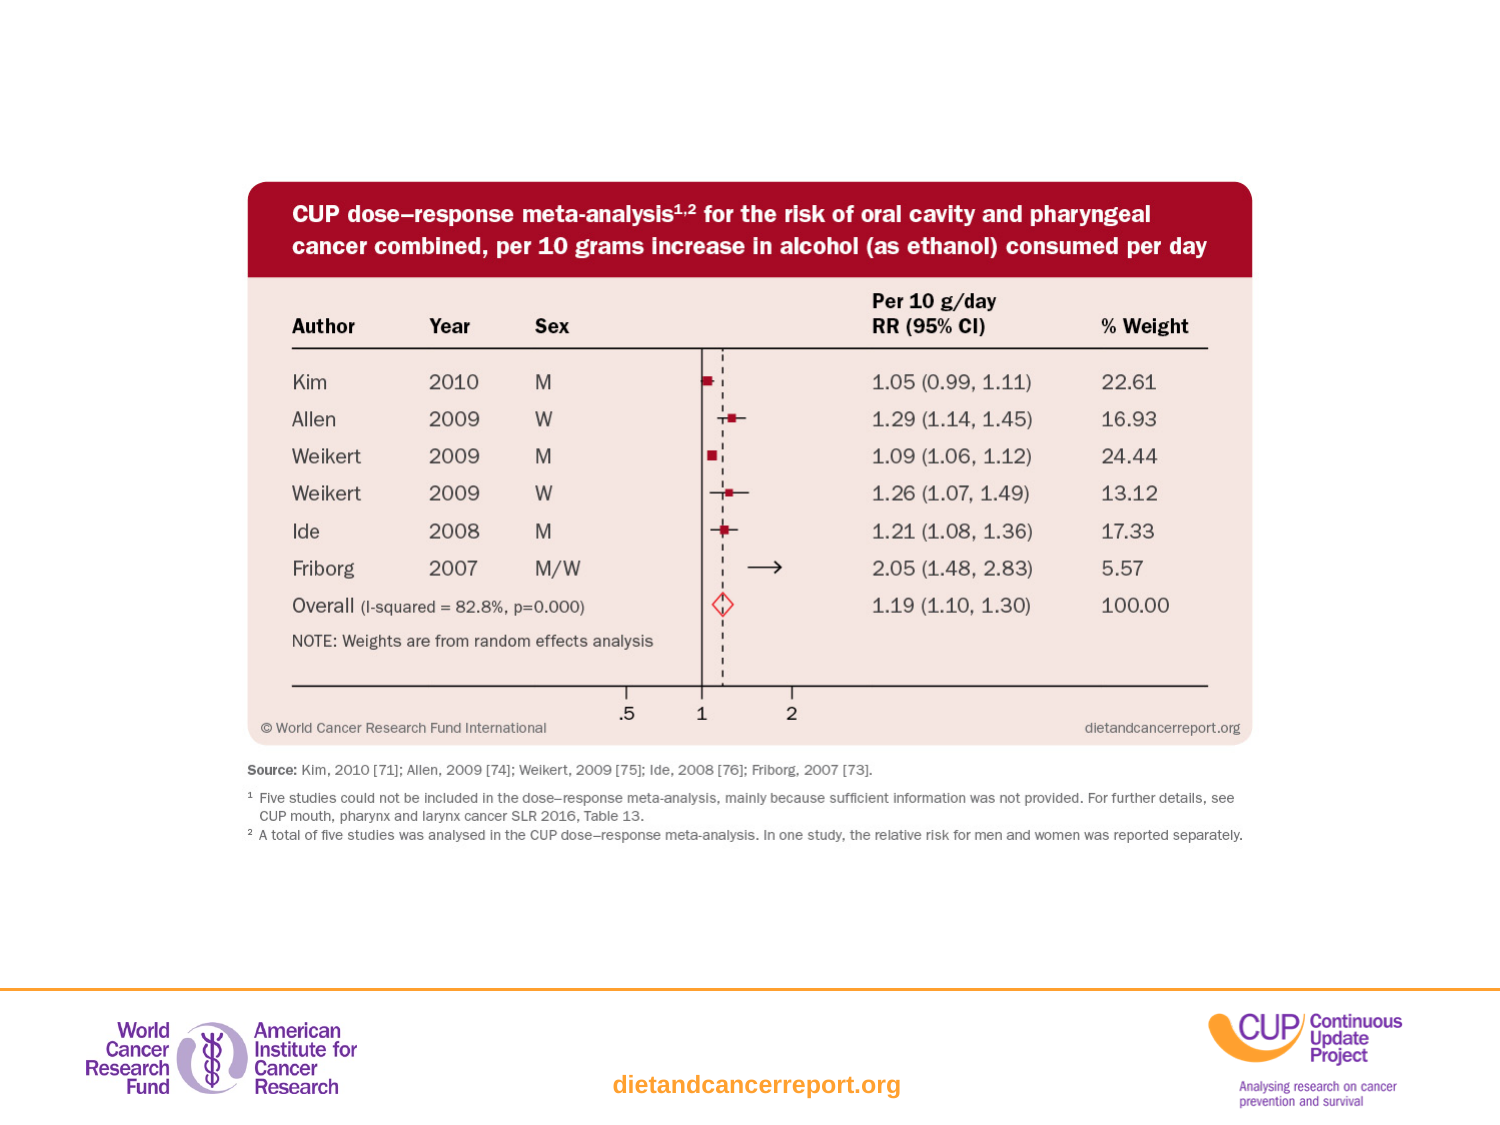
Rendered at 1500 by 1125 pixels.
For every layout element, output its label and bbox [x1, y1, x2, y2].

picture [1207, 1013, 1403, 1109]
picture [218, 152, 1282, 870]
picture [86, 1022, 357, 1094]
